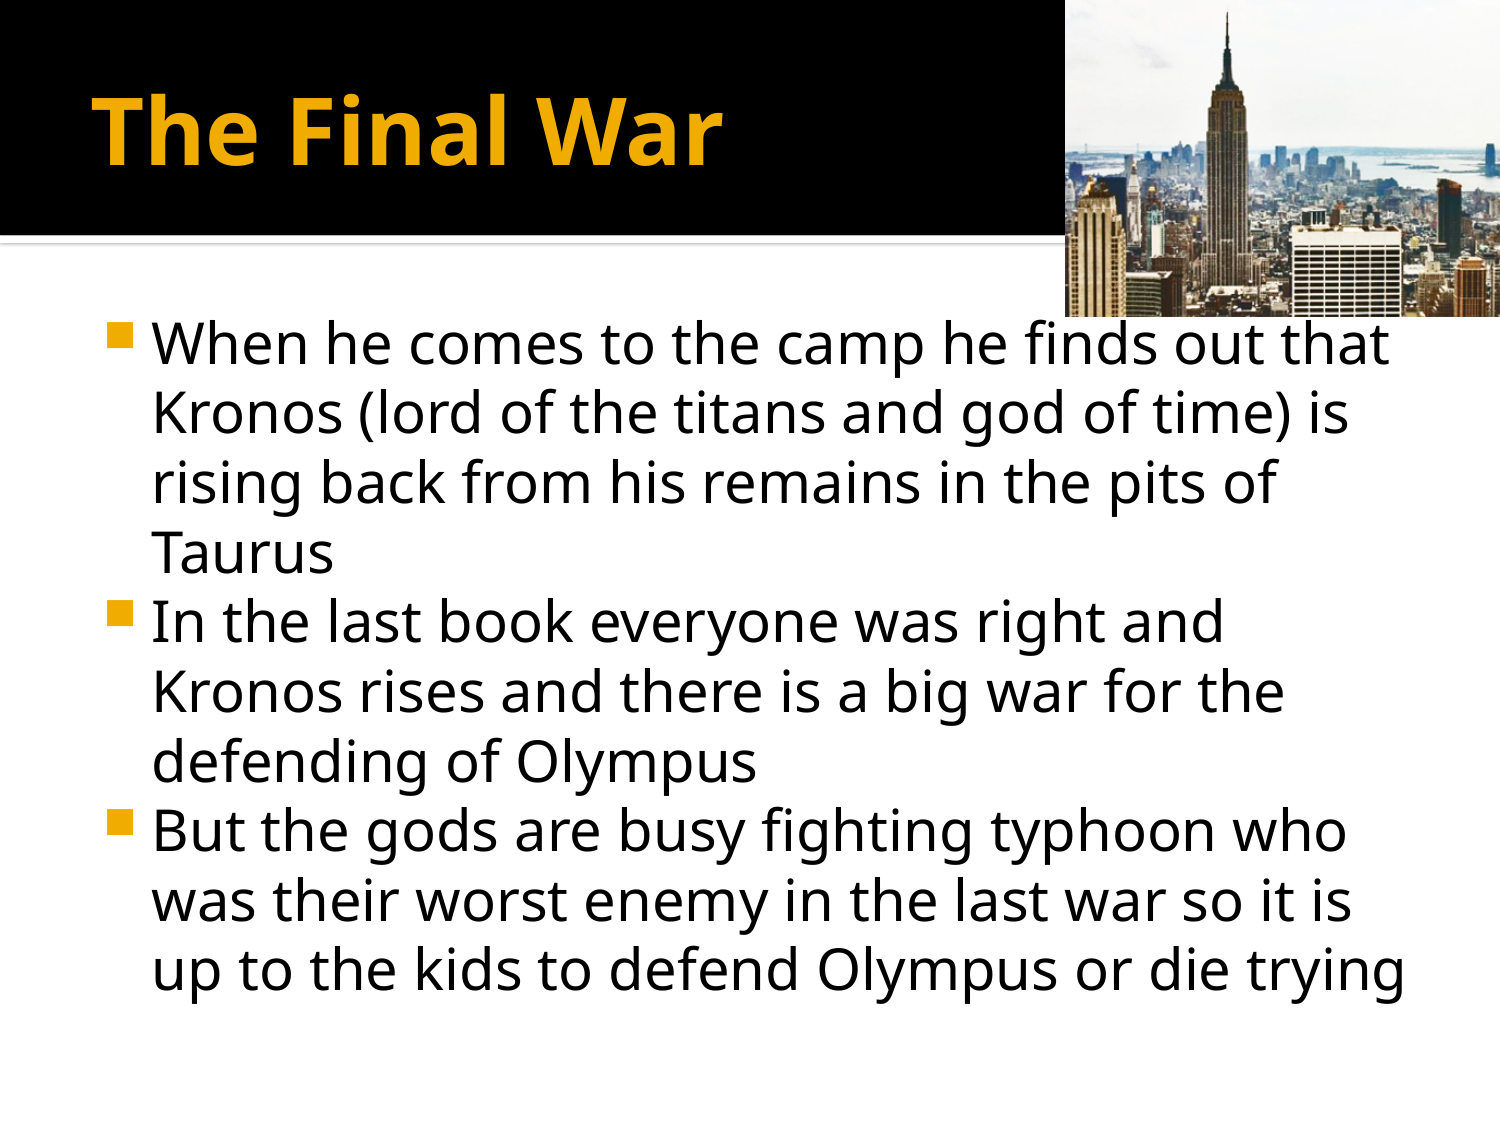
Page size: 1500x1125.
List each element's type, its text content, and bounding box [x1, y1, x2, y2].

picture [1065, 0, 1500, 317]
title The Final War [75, 25, 1059, 231]
list When he comes to the camp he finds out that Kronos (lord of the titans and god of time) is rising back from his remains in the pits of Taurus In the last book everyone was right and Kronos rises and there is a big war for the defending of Olympus But the gods are busy fighting typhoon who was their worst enemy in the last war so it is up to the kids to defend Olympus or die trying [75, 291, 1425, 1050]
